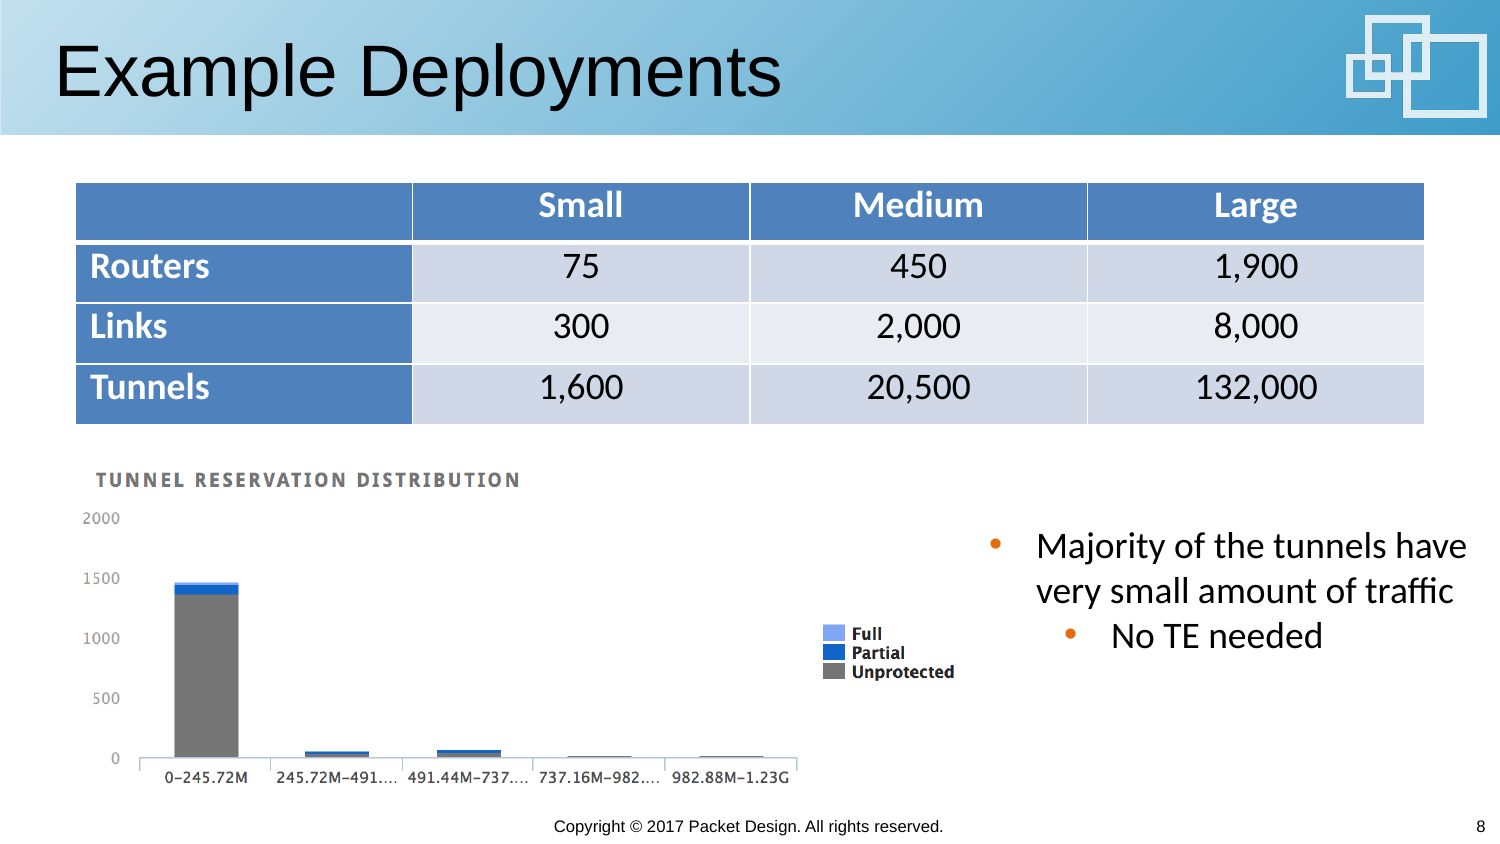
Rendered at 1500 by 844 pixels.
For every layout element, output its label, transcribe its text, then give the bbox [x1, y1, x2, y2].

footer Copyright © 2017 Packet Design. All rights reserved. [495, 798, 1004, 844]
table_cell Tunnels [76, 365, 412, 424]
table_header Medium [751, 183, 1087, 240]
table_cell 1,600 [413, 365, 749, 424]
table_cell 8,000 [1088, 304, 1424, 363]
picture [74, 466, 963, 799]
table_cell Routers [76, 245, 412, 302]
table_cell 20,500 [751, 365, 1087, 424]
table_cell 2,000 [751, 304, 1087, 363]
table_cell 300 [413, 304, 749, 363]
table_header Small [413, 183, 749, 240]
table_cell 1,900 [1088, 245, 1424, 302]
slide_number 8 [1150, 798, 1500, 844]
picture [1346, 15, 1487, 118]
table_cell 75 [413, 245, 749, 302]
table_cell 450 [751, 245, 1087, 302]
table_header [76, 183, 412, 240]
title Example Deployments [39, 0, 1275, 135]
table_cell 132,000 [1088, 365, 1424, 424]
text_box Majority of the tunnels have very small amount of traffic No TE needed [974, 513, 1485, 663]
table_header Large [1088, 183, 1424, 240]
table_cell Links [76, 304, 412, 363]
